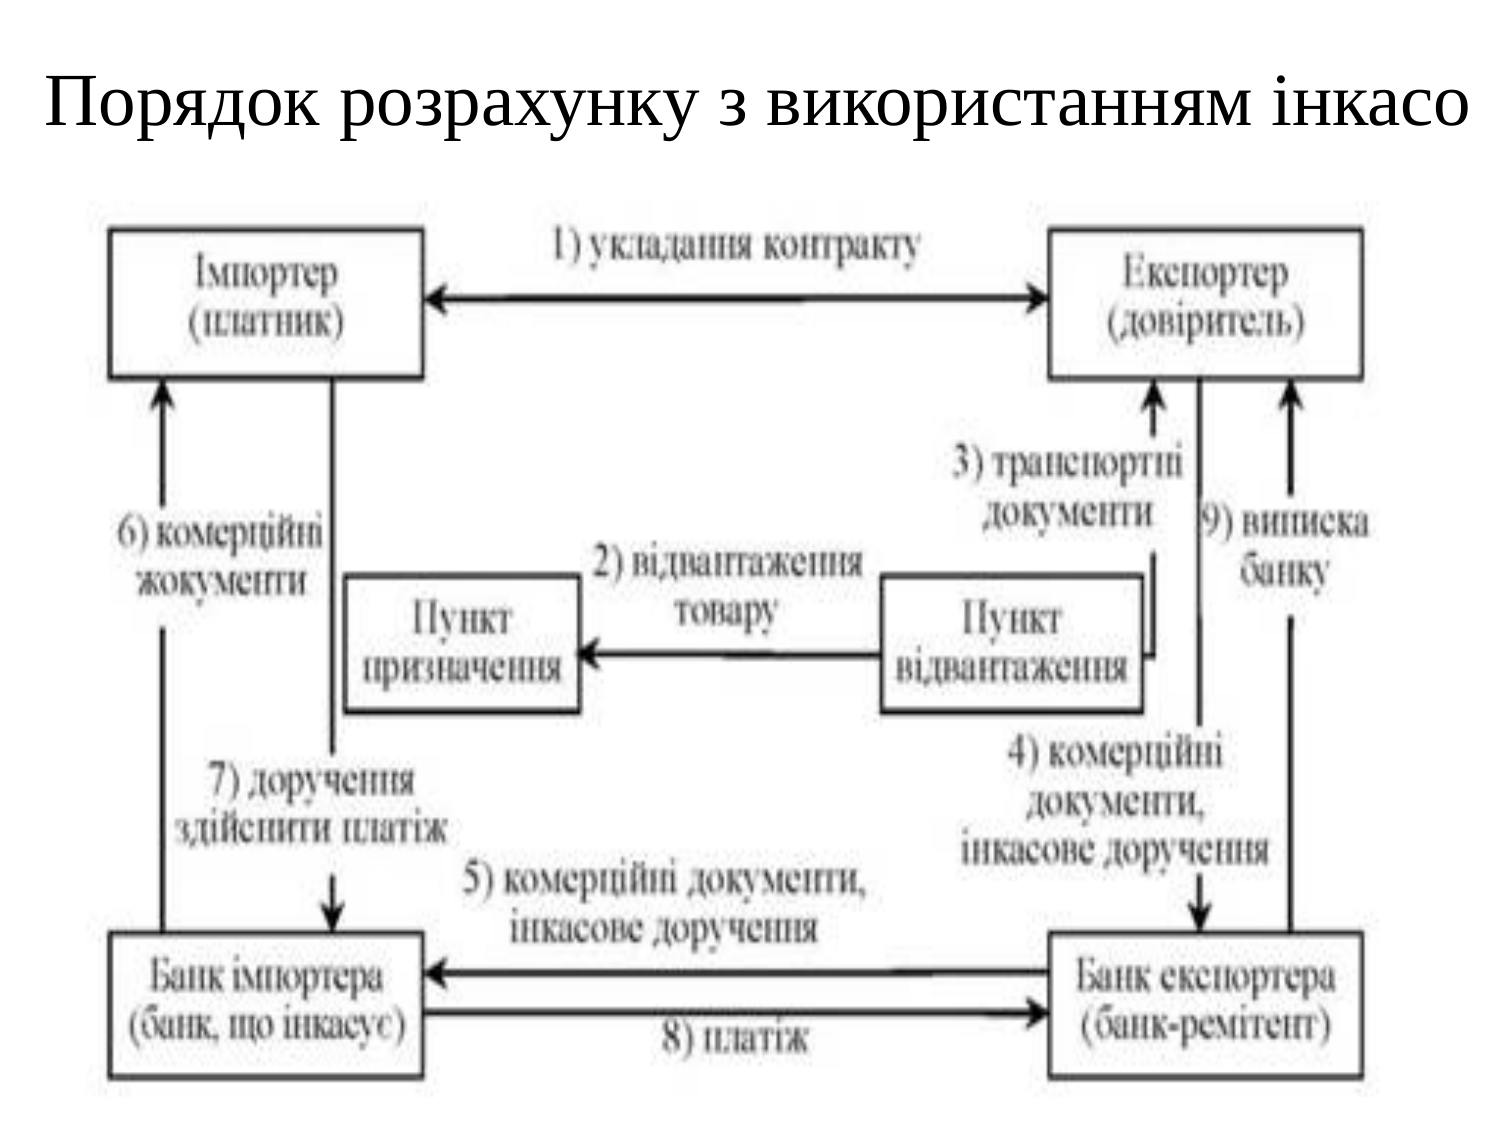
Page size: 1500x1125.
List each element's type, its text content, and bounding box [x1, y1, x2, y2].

title Порядок розрахунку з використанням інкасо [17, 19, 1500, 173]
picture [64, 172, 1424, 1125]
